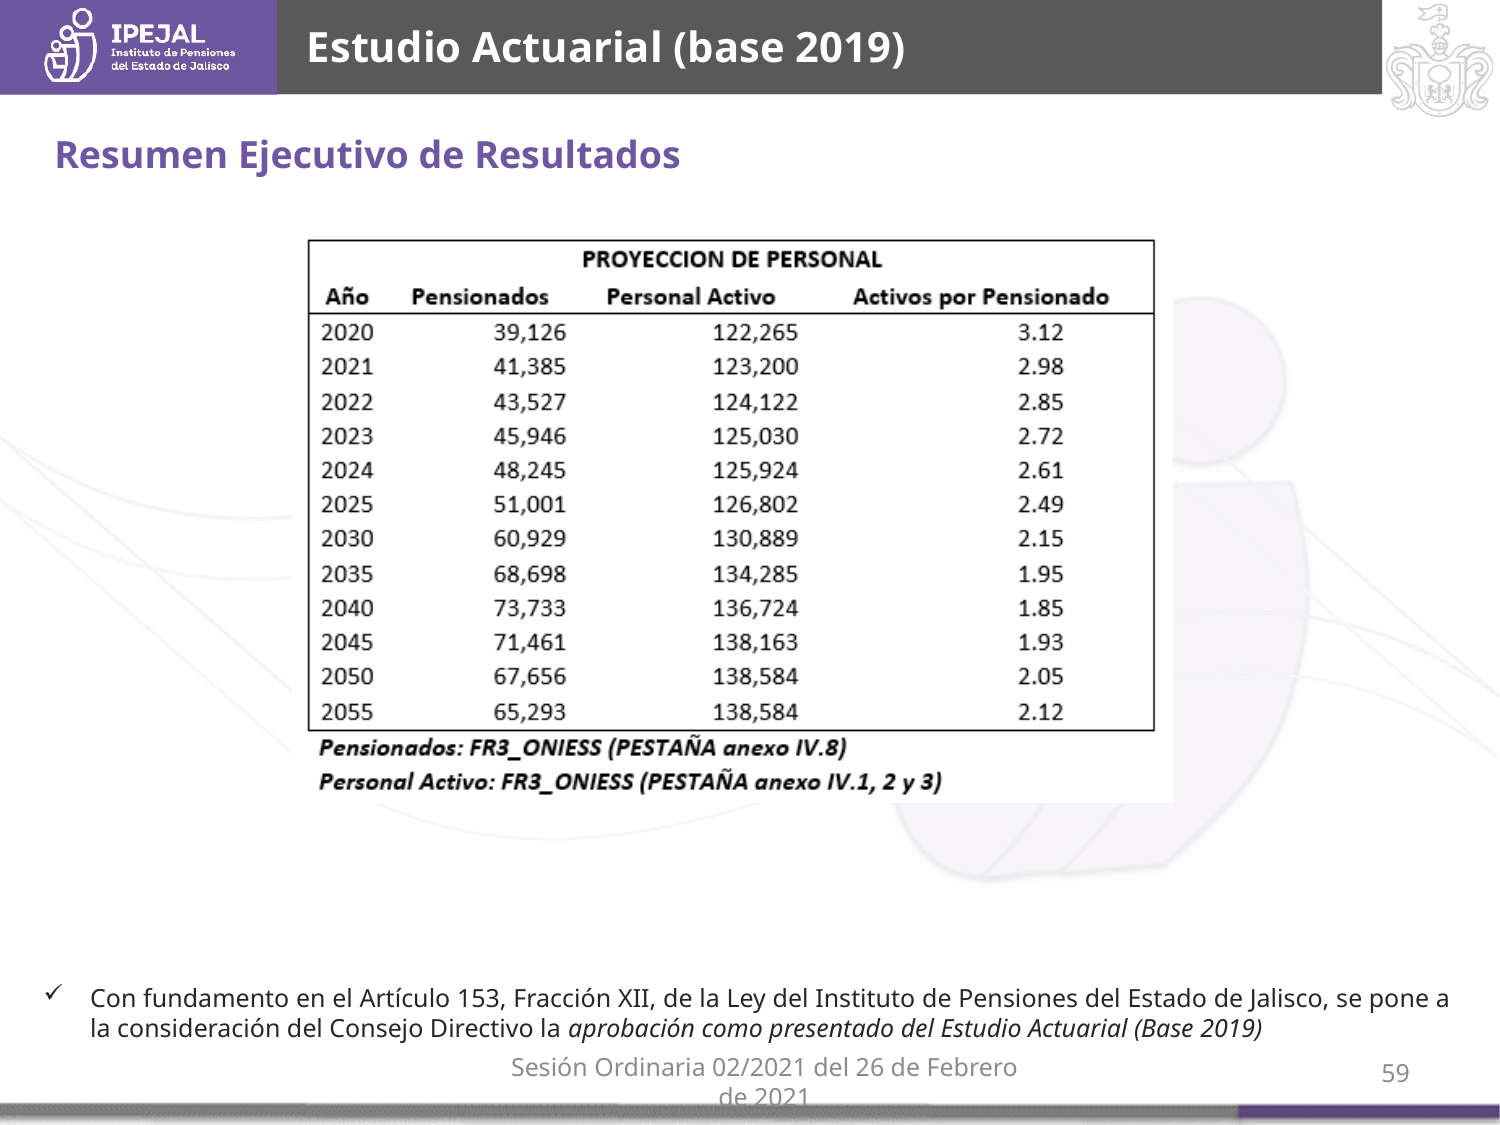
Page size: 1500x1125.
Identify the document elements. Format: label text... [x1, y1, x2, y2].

picture [291, 226, 1173, 803]
list Resumen Ejecutivo de Resultados [39, 129, 1457, 198]
text_box Sesión Ordinaria 02/2021 del 26 de Febrero de 2021 [483, 1051, 1046, 1112]
picture [0, 1103, 1500, 1125]
text_box Con fundamento en el Artículo 153, Fracción XII, de la Ley del Instituto de Pensiones del Estado de Jalisco, se pone a la consideración del Consejo Directivo la aprobación como presentado del Estudio Actuarial (Base 2019) [28, 975, 1468, 1051]
list Estudio Actuarial (base 2019) [292, 18, 1316, 100]
picture [0, 0, 278, 94]
text_box 59 [1074, 1051, 1425, 1103]
